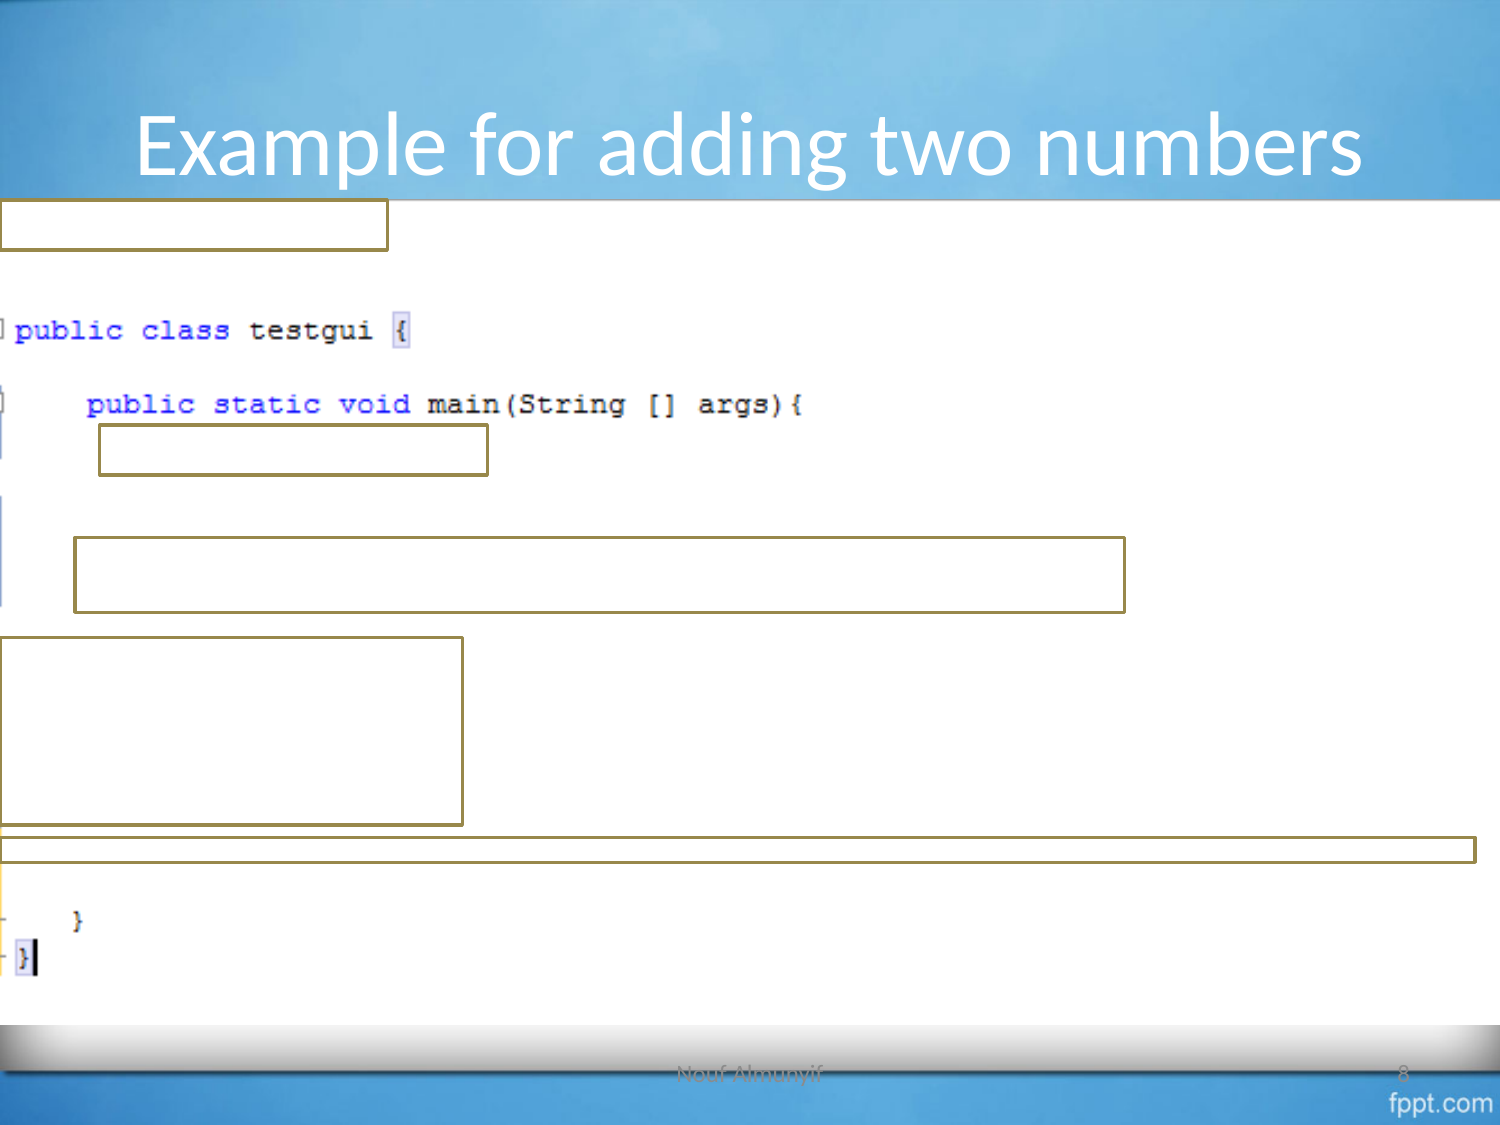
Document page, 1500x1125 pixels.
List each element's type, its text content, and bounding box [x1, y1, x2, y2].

footer Nouf Almunyif [512, 1042, 988, 1103]
title Example for adding two numbers [75, 45, 1425, 196]
picture [0, 0, 1500, 1125]
slide_number 8 [1074, 1042, 1425, 1103]
